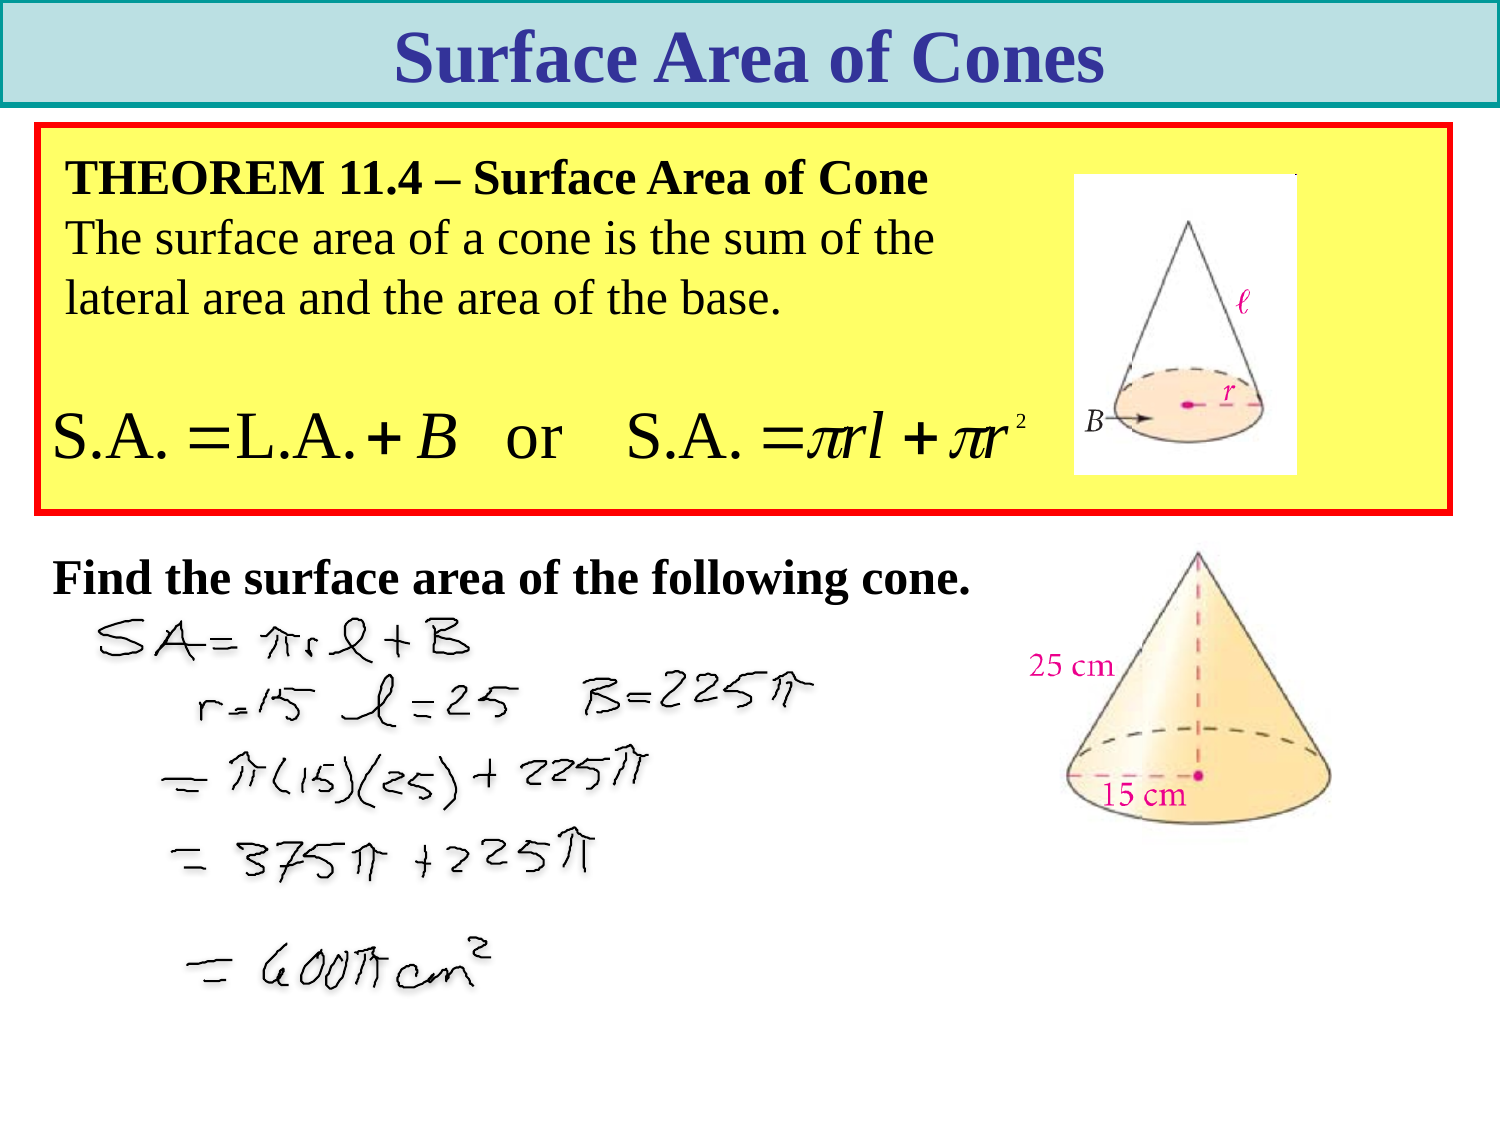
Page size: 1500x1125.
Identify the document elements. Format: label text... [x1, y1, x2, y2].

text_box [370, 965, 380, 989]
text_box [161, 776, 208, 783]
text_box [49, 399, 1034, 468]
text_box [550, 757, 576, 783]
text_box [174, 787, 199, 794]
text_box [416, 771, 434, 778]
text_box [626, 697, 651, 705]
text_box [406, 776, 434, 801]
text_box [381, 770, 406, 796]
text_box Surface Area of Cones [0, 0, 1500, 105]
text_box [261, 941, 289, 988]
text_box [183, 865, 207, 871]
text_box [480, 837, 508, 866]
text_box [270, 688, 301, 723]
text_box [152, 619, 186, 658]
text_box [278, 875, 285, 884]
text_box [659, 669, 687, 709]
text_box [271, 756, 292, 796]
text_box [96, 617, 146, 658]
text_box [772, 670, 815, 687]
text_box [524, 839, 551, 847]
text_box [395, 962, 476, 990]
text_box [279, 860, 301, 869]
text_box [37, 124, 1450, 513]
text_box [445, 684, 470, 716]
text_box [488, 685, 519, 691]
text_box [322, 763, 334, 767]
text_box Find the surface area of the following cone. [37, 537, 1011, 613]
text_box [210, 637, 233, 641]
text_box [334, 756, 355, 805]
text_box [586, 756, 610, 763]
text_box [324, 949, 350, 991]
text_box [230, 771, 245, 791]
text_box [299, 947, 326, 986]
text_box [721, 679, 754, 710]
text_box [631, 764, 641, 784]
text_box [574, 759, 601, 791]
text_box [412, 700, 434, 705]
text_box [561, 844, 574, 868]
text_box [169, 847, 200, 854]
text_box [257, 688, 271, 713]
text_box [382, 637, 411, 646]
text_box [424, 616, 471, 656]
text_box [162, 641, 207, 648]
text_box [187, 655, 196, 662]
text_box [197, 699, 224, 723]
text_box [581, 846, 588, 873]
text_box [355, 861, 362, 875]
picture [1016, 487, 1376, 863]
text_box [556, 825, 595, 841]
text_box [367, 861, 376, 882]
text_box [314, 841, 345, 848]
text_box [235, 841, 270, 878]
picture [1074, 174, 1297, 476]
text_box [625, 691, 652, 698]
text_box [186, 957, 233, 968]
text_box [445, 845, 471, 874]
text_box [202, 977, 227, 984]
text_box [516, 847, 546, 874]
text_box [422, 844, 429, 860]
text_box [234, 706, 247, 710]
text_box [259, 625, 300, 639]
text_box [584, 704, 590, 717]
text_box [781, 689, 793, 708]
text_box [328, 616, 374, 665]
text_box THEOREM 11.4 – Surface Area of Cone The surface area of a cone is the sum of the lateral area and the area of the base. [49, 137, 1013, 333]
text_box [356, 752, 382, 810]
text_box [266, 643, 279, 659]
text_box [301, 845, 335, 880]
text_box [395, 650, 401, 658]
text_box [211, 645, 238, 651]
text_box [275, 840, 305, 865]
text_box [437, 755, 459, 812]
text_box [352, 945, 389, 961]
text_box [414, 859, 432, 866]
text_box [611, 758, 629, 787]
text_box [737, 670, 768, 679]
text_box [471, 772, 497, 780]
text_box [614, 742, 649, 759]
text_box [476, 694, 509, 719]
text_box [581, 676, 621, 715]
text_box [228, 750, 267, 770]
text_box [340, 672, 397, 729]
text_box [350, 841, 388, 856]
text_box [487, 758, 493, 771]
text_box [304, 636, 319, 659]
text_box [354, 962, 365, 986]
text_box [228, 710, 248, 716]
text_box [519, 759, 549, 786]
text_box [466, 935, 492, 960]
text_box [283, 686, 316, 694]
text_box [300, 766, 307, 794]
text_box [395, 624, 400, 637]
text_box [247, 774, 256, 787]
text_box [413, 712, 432, 720]
text_box [693, 671, 720, 704]
text_box [770, 689, 780, 701]
text_box [310, 764, 334, 794]
text_box [284, 644, 291, 657]
